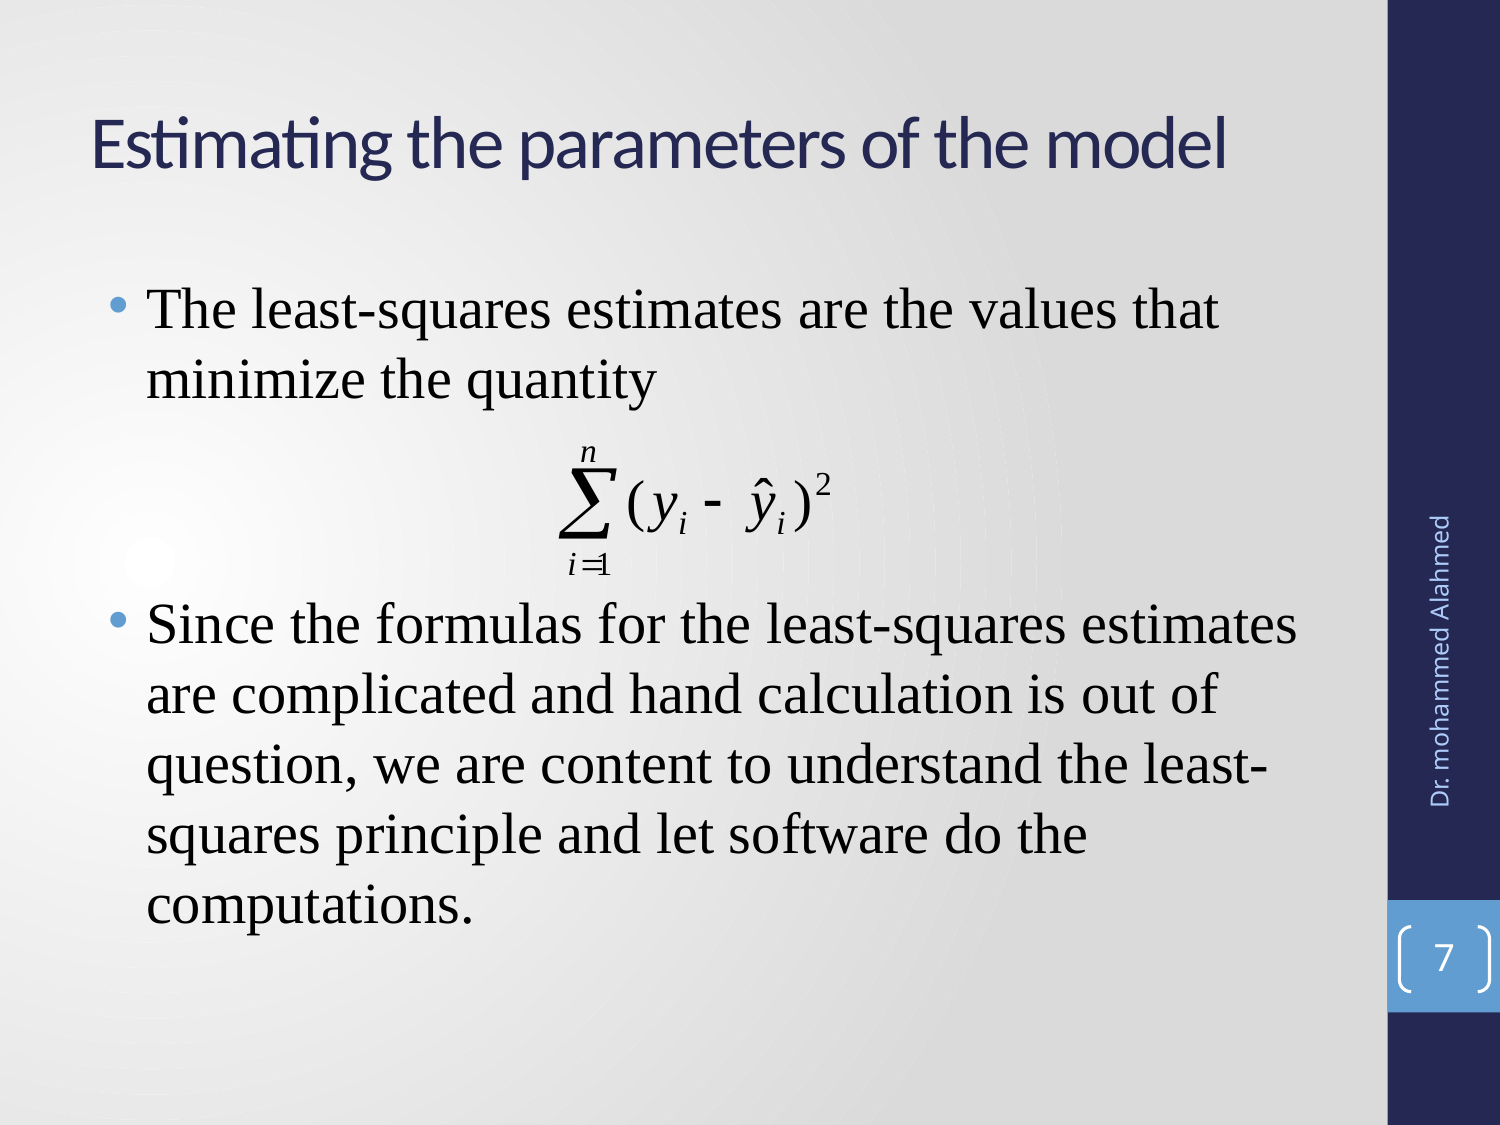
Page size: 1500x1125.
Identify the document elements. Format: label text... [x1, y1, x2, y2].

footer Dr. mohammed Alahmed [1408, 500, 1469, 889]
title Estimating the parameters of the model [75, 45, 1325, 233]
list The least-squares estimates are the values that minimize the quantity Since the formulas for the least-squares estimates are complicated and hand calculation is out of question, we are content to understand the least-squares principle and let software do the computations. [75, 262, 1325, 1050]
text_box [549, 424, 843, 588]
slide_number 7 [1397, 925, 1492, 994]
